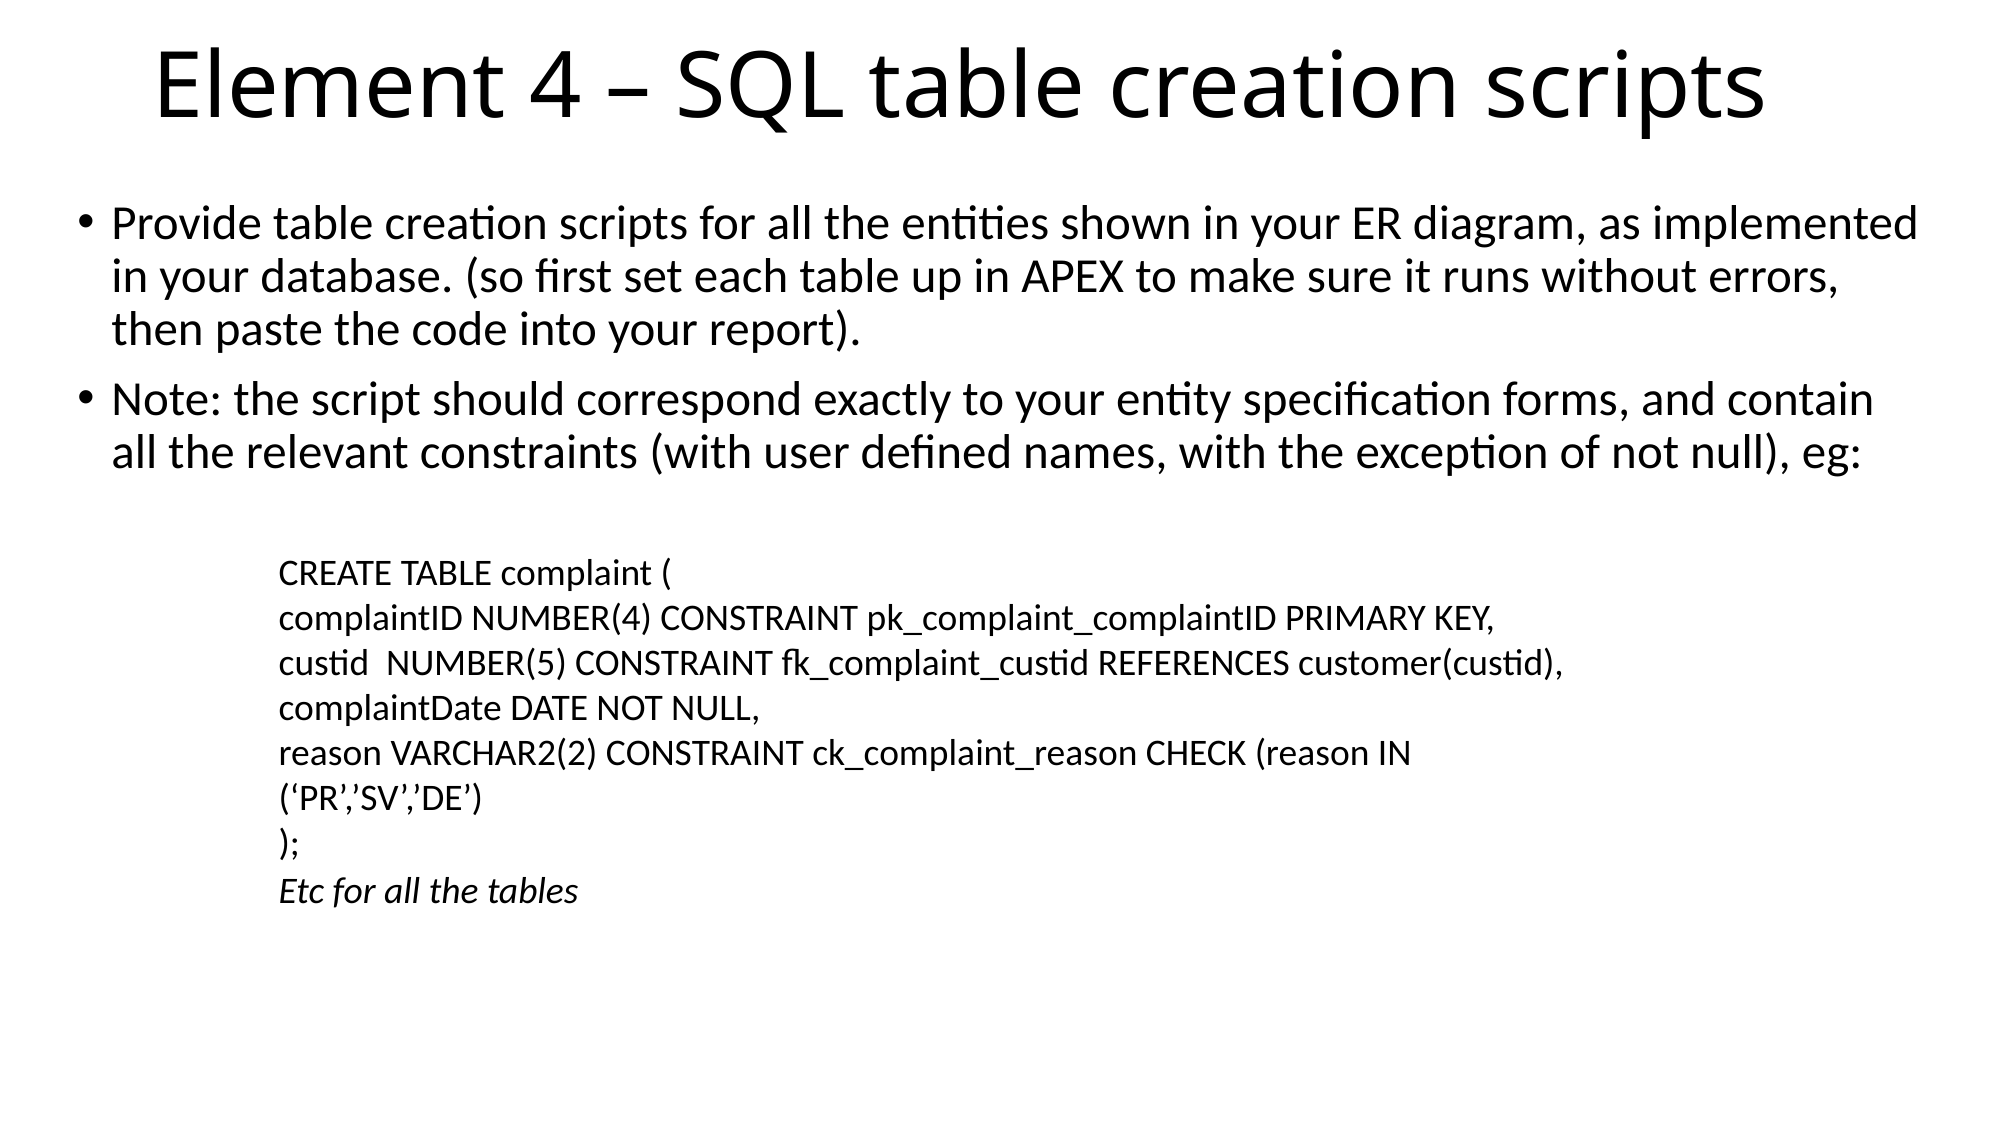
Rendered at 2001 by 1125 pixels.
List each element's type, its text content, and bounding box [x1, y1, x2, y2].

text_box CREATE TABLE complaint ( complaintID NUMBER(4) CONSTRAINT pk_complaint_complaintID PRIMARY KEY, custid NUMBER(5) CONSTRAINT fk_complaint_custid REFERENCES customer(custid), complaintDate DATE NOT NULL, reason VARCHAR2(2) CONSTRAINT ck_complaint_reason CHECK (reason IN (‘PR’,’SV’,’DE’) ); Etc for all the tables [264, 540, 1596, 918]
list Provide table creation scripts for all the entities shown in your ER diagram, as implemented in your database. (so first set each table up in APEX to make sure it runs without errors, then paste the code into your report). Note: the script should correspond exactly to your entity specification forms, and contain all the relevant constraints (with user defined names, with the exception of not null), eg: [62, 190, 1946, 525]
title Element 4 – SQL table creation scripts [137, 0, 1863, 175]
